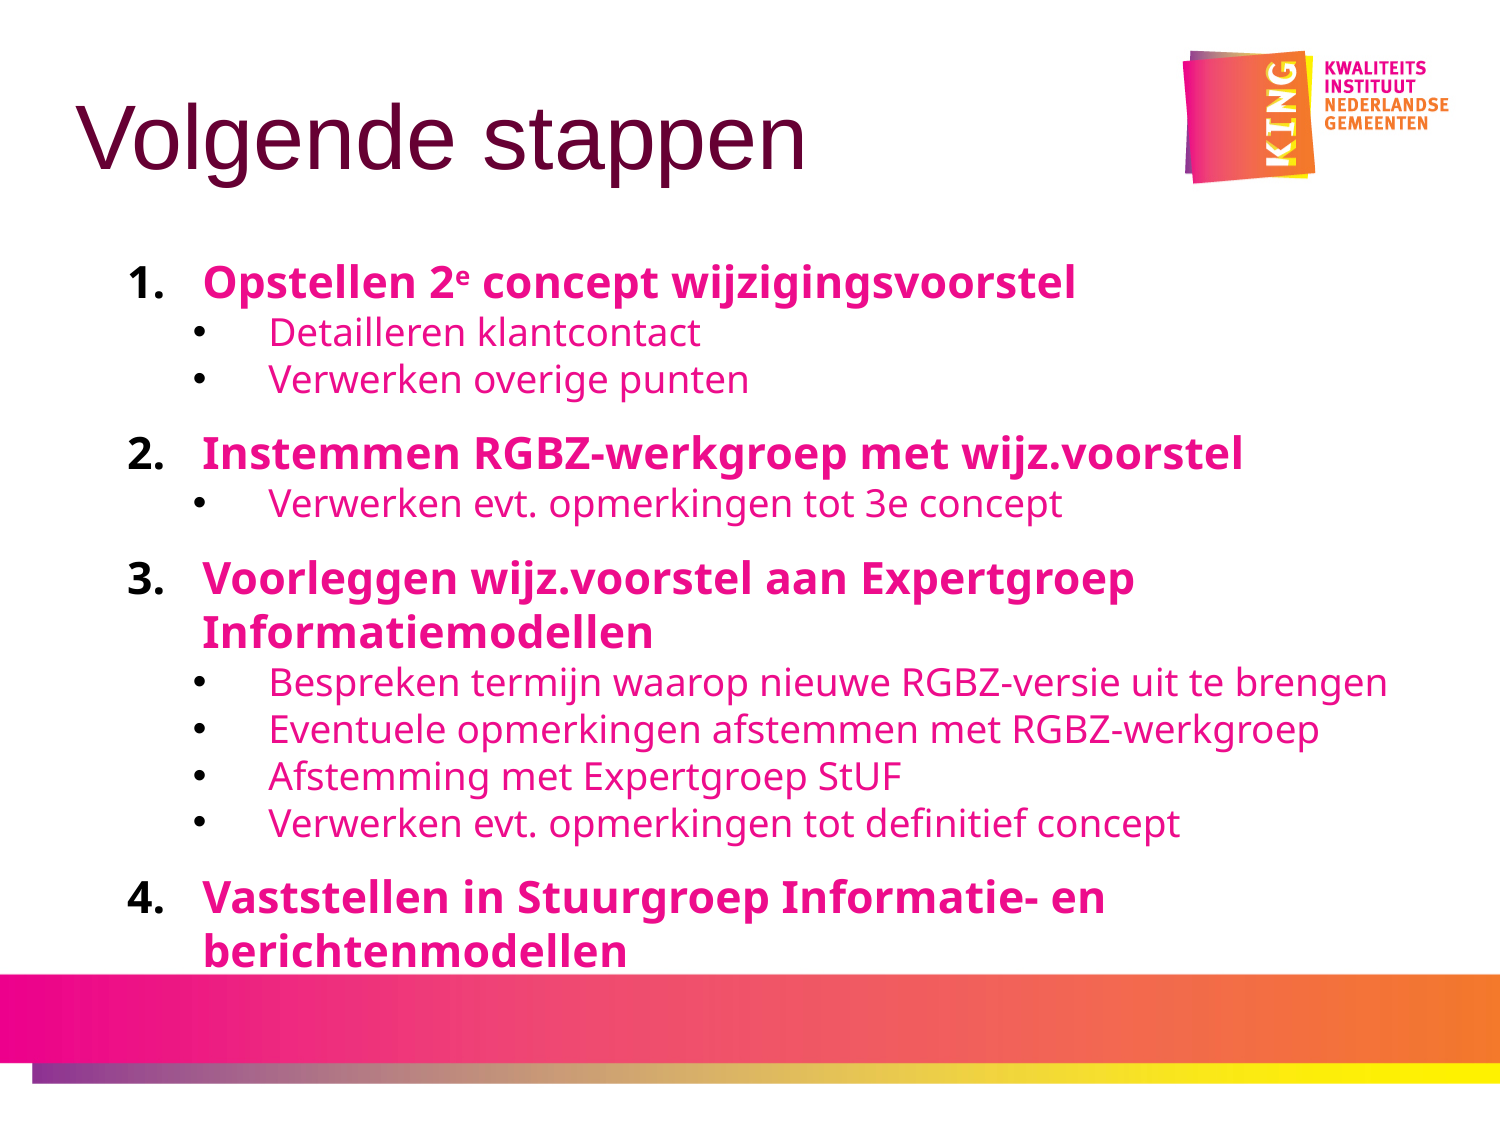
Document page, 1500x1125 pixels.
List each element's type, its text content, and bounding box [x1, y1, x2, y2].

title Volgende stappen [74, 44, 1425, 233]
list Opstellen 2e concept wijzigingsvoorstel Detailleren klantcontact Verwerken overige punten Instemmen RGBZ-werkgroep met wijz.voorstel Verwerken evt. opmerkingen tot 3e concept Voorleggen wijz.voorstel aan Expertgroep Informatiemodellen Bespreken termijn waarop nieuwe RGBZ-versie uit te brengen Eventuele opmerkingen afstemmen met RGBZ-werkgroep Afstemming met Expertgroep StUF Verwerken evt. opmerkingen tot definitief concept Vaststellen in Stuurgroep Informatie- en berichtenmodellen [111, 245, 1500, 989]
picture [0, 0, 1500, 1125]
